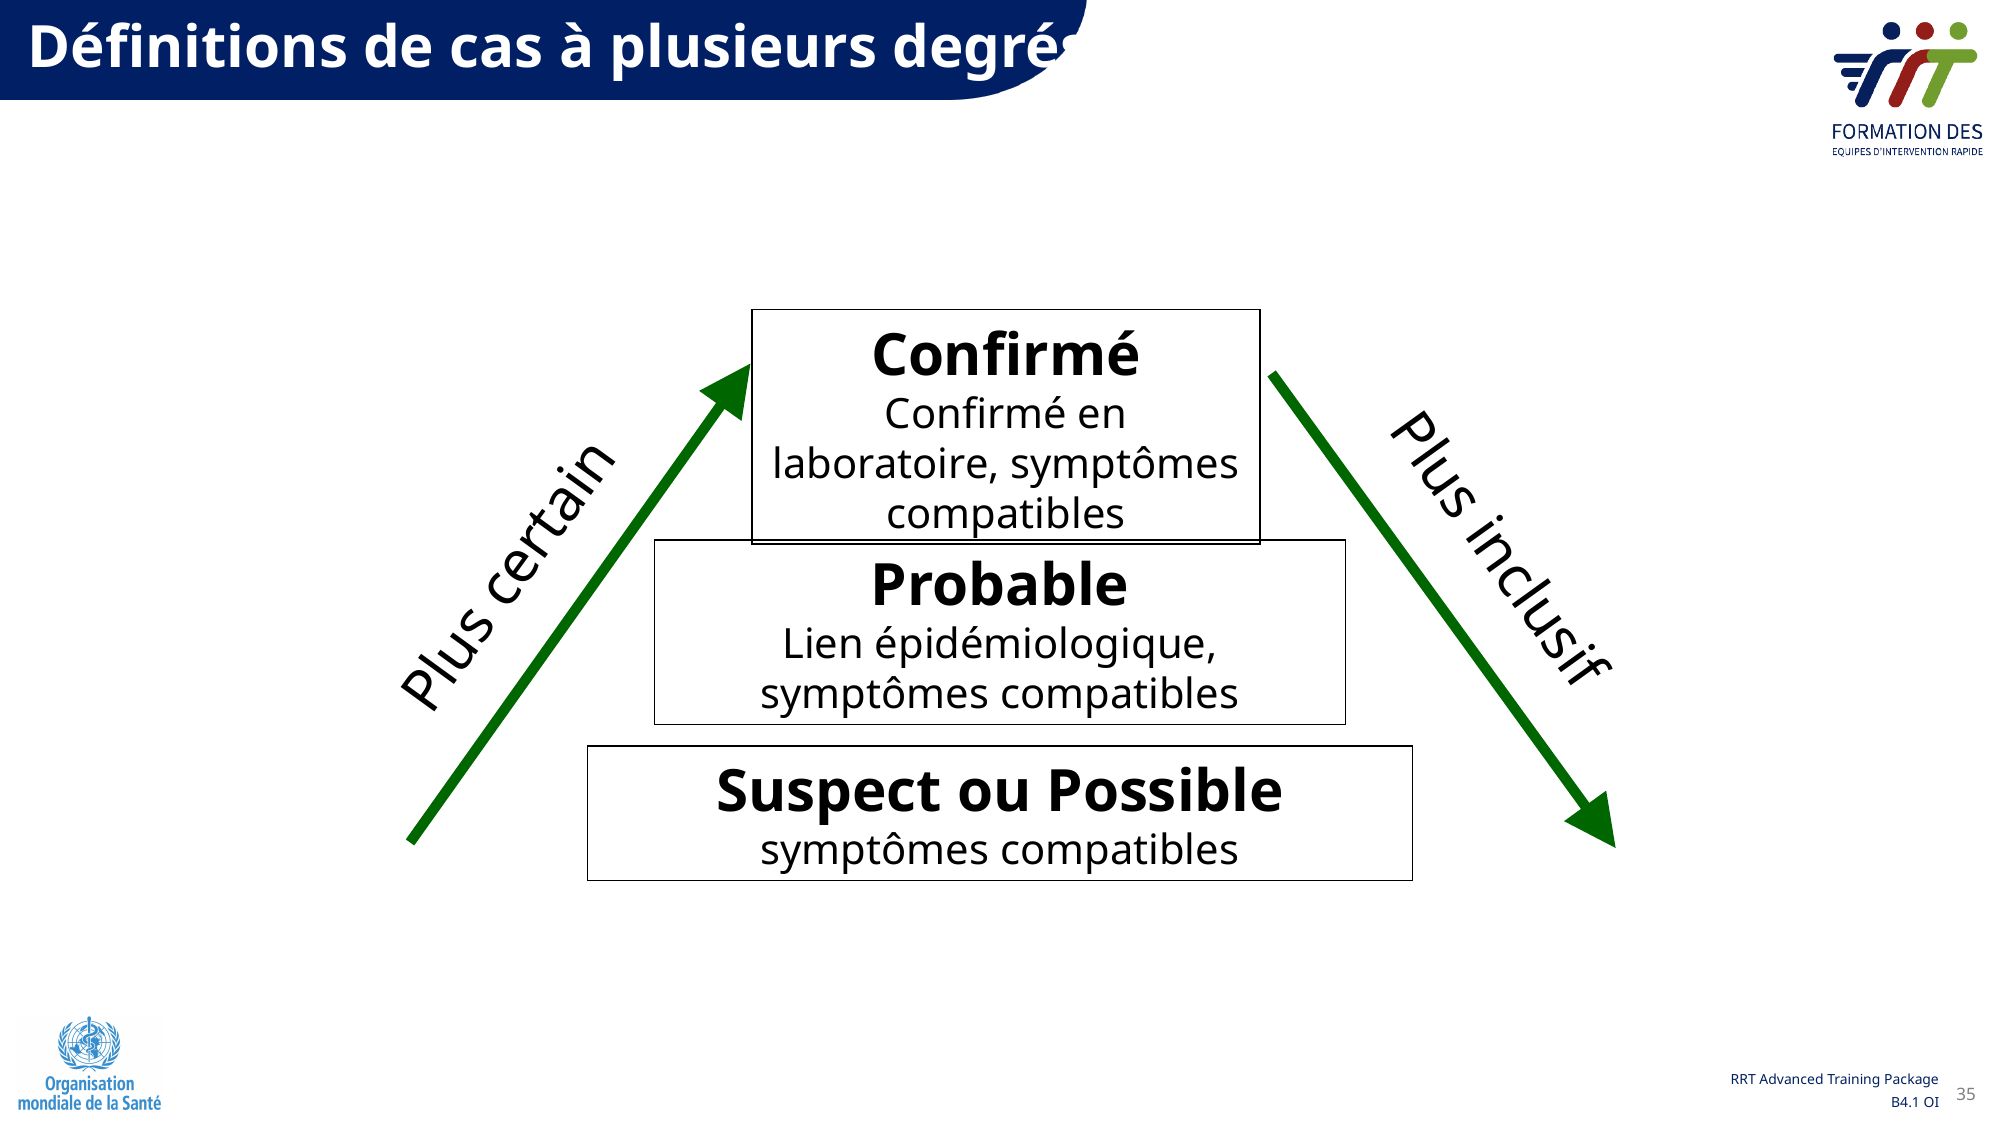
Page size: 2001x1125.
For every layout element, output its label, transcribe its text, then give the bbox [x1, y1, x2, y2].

text_box [409, 363, 751, 843]
picture [0, 0, 1087, 100]
text_box Probable Lien épidémiologique, symptômes compatibles [654, 539, 1346, 725]
picture [17, 1015, 162, 1111]
text_box Plus inclusif [1304, 307, 1697, 789]
text_box [1271, 373, 1616, 848]
text_box Définitions de cas à plusieurs degrés [13, 1, 1514, 165]
text_box Suspect ou Possible symptômes compatibles [587, 745, 1413, 881]
picture [1832, 21, 1983, 157]
text_box Confirmé Confirmé en laboratoire, symptômes compatibles [751, 309, 1260, 545]
text_box Plus certain [338, 361, 674, 786]
